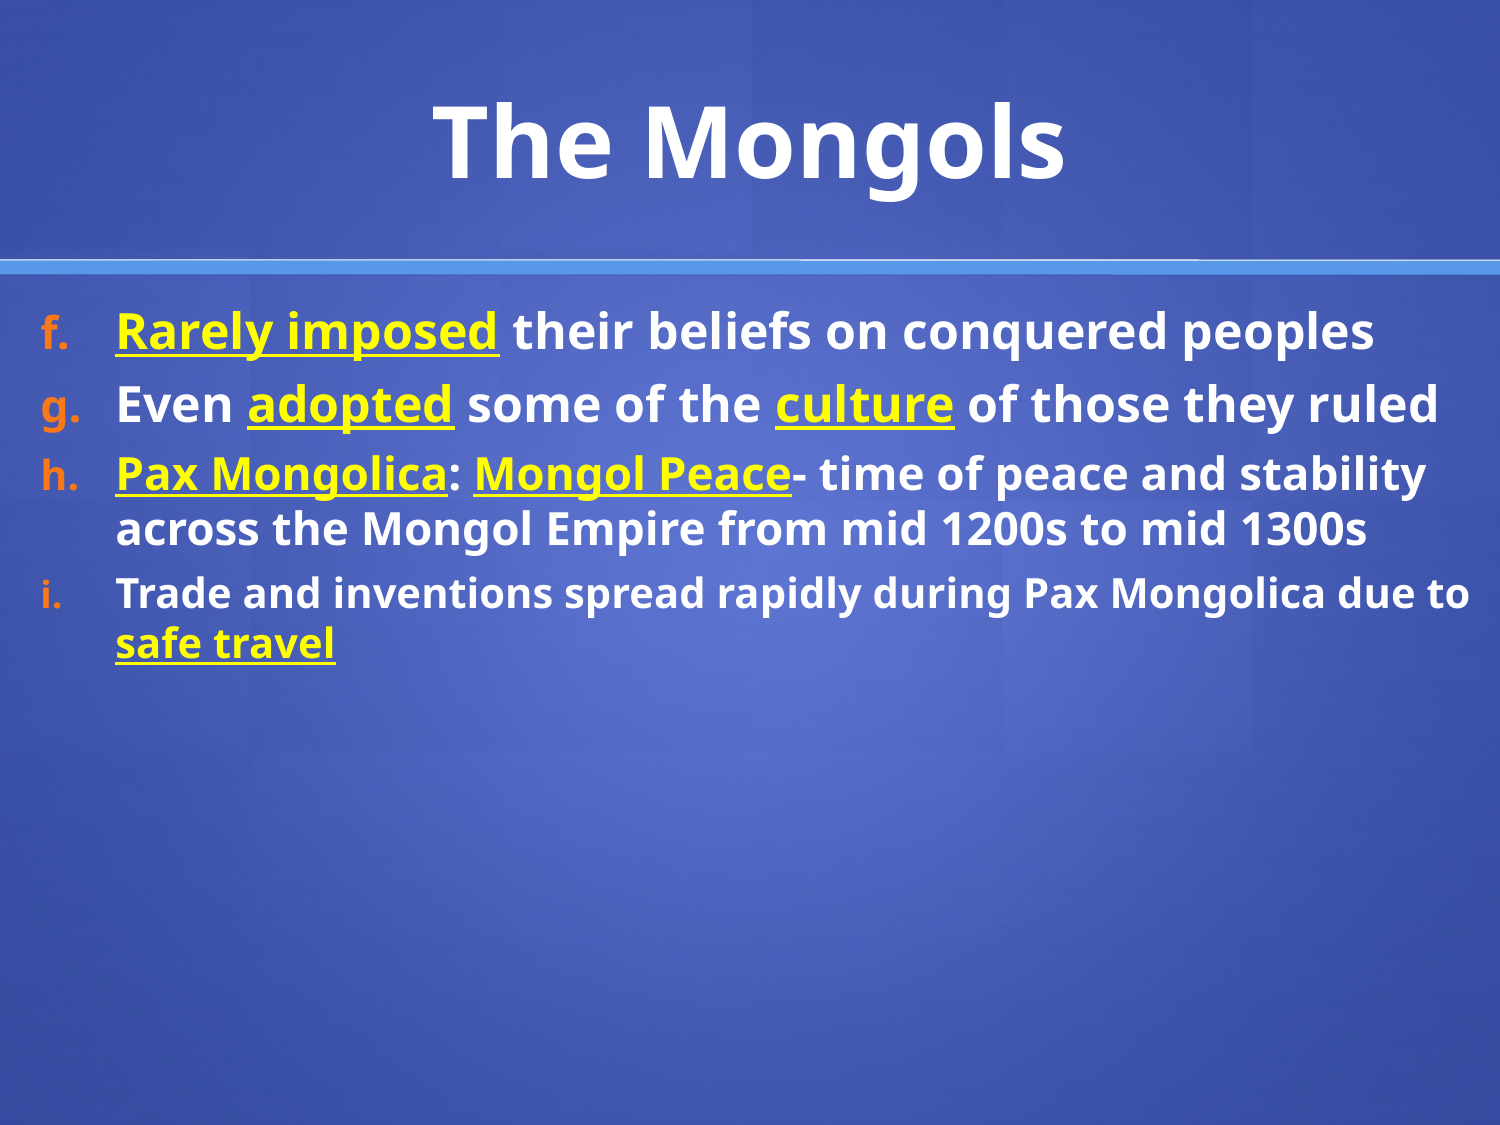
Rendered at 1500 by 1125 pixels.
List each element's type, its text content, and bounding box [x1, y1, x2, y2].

title The Mongols [75, 45, 1425, 233]
list Rarely imposed their beliefs on conquered peoples Even adopted some of the culture of those they ruled Pax Mongolica: Mongol Peace- time of peace and stability across the Mongol Empire from mid 1200s to mid 1300s Trade and inventions spread rapidly during Pax Mongolica due to safe travel [0, 292, 1500, 1086]
